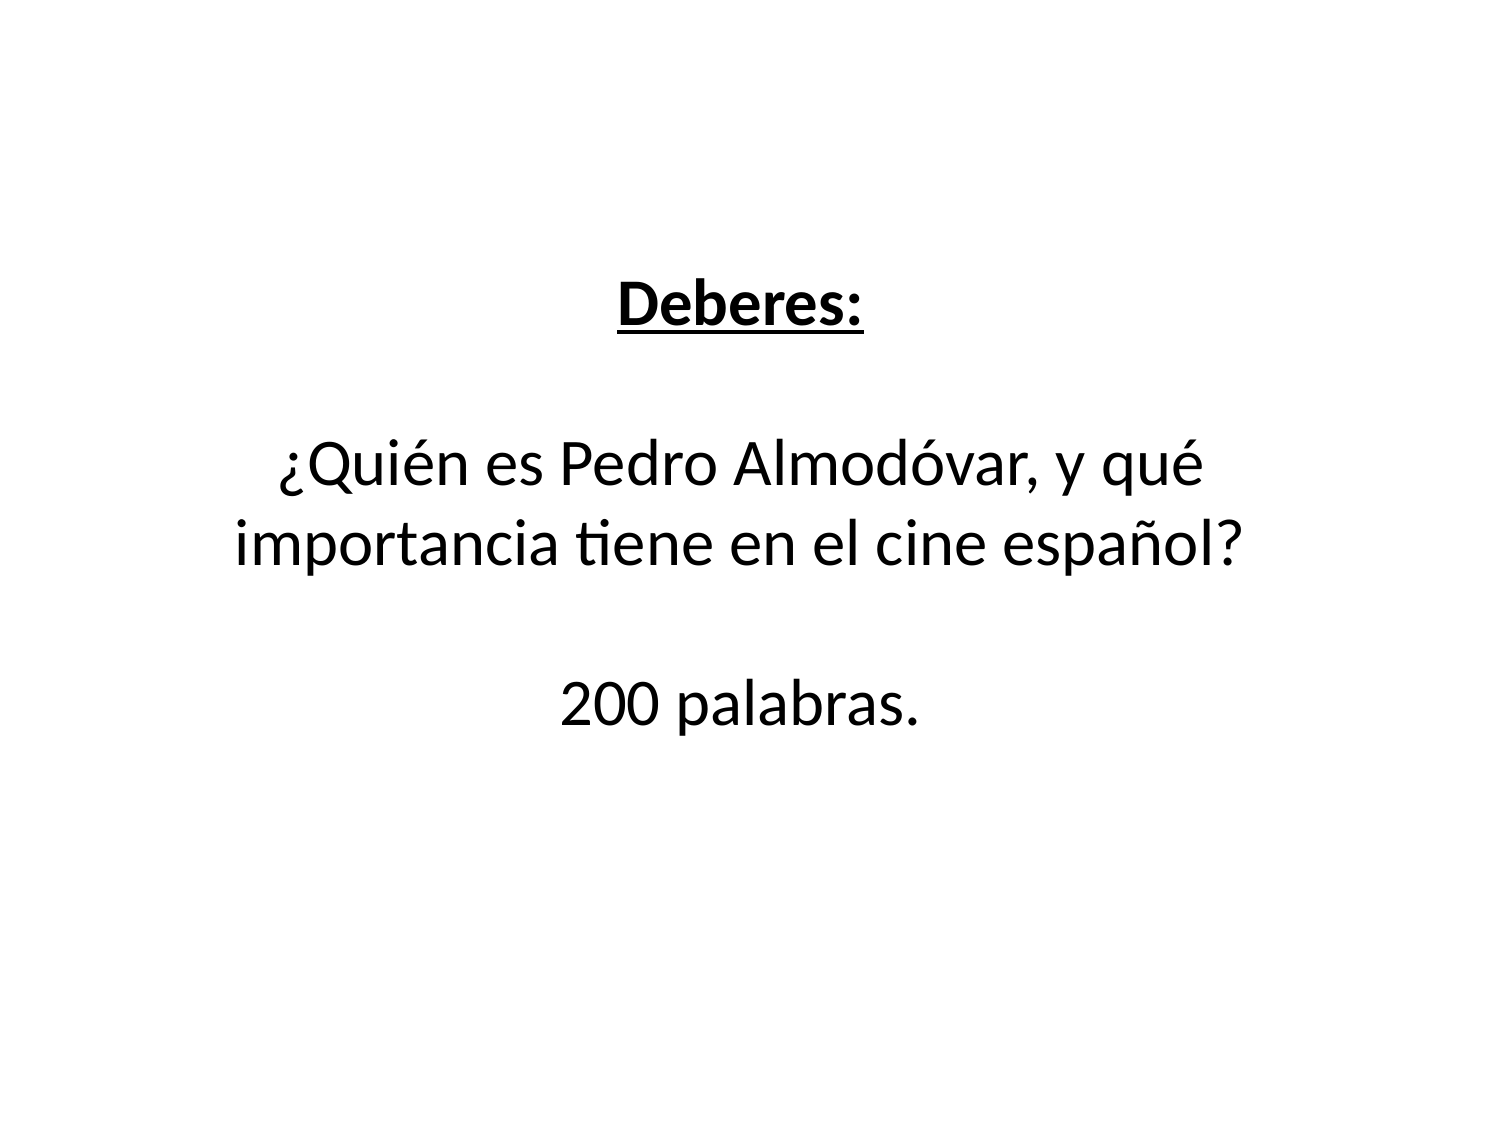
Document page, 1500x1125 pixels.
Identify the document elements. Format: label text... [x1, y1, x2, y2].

text_box Deberes: ¿Quién es Pedro Almodóvar, y qué importancia tiene en el cine español? 200 palabras. [109, 251, 1372, 746]
